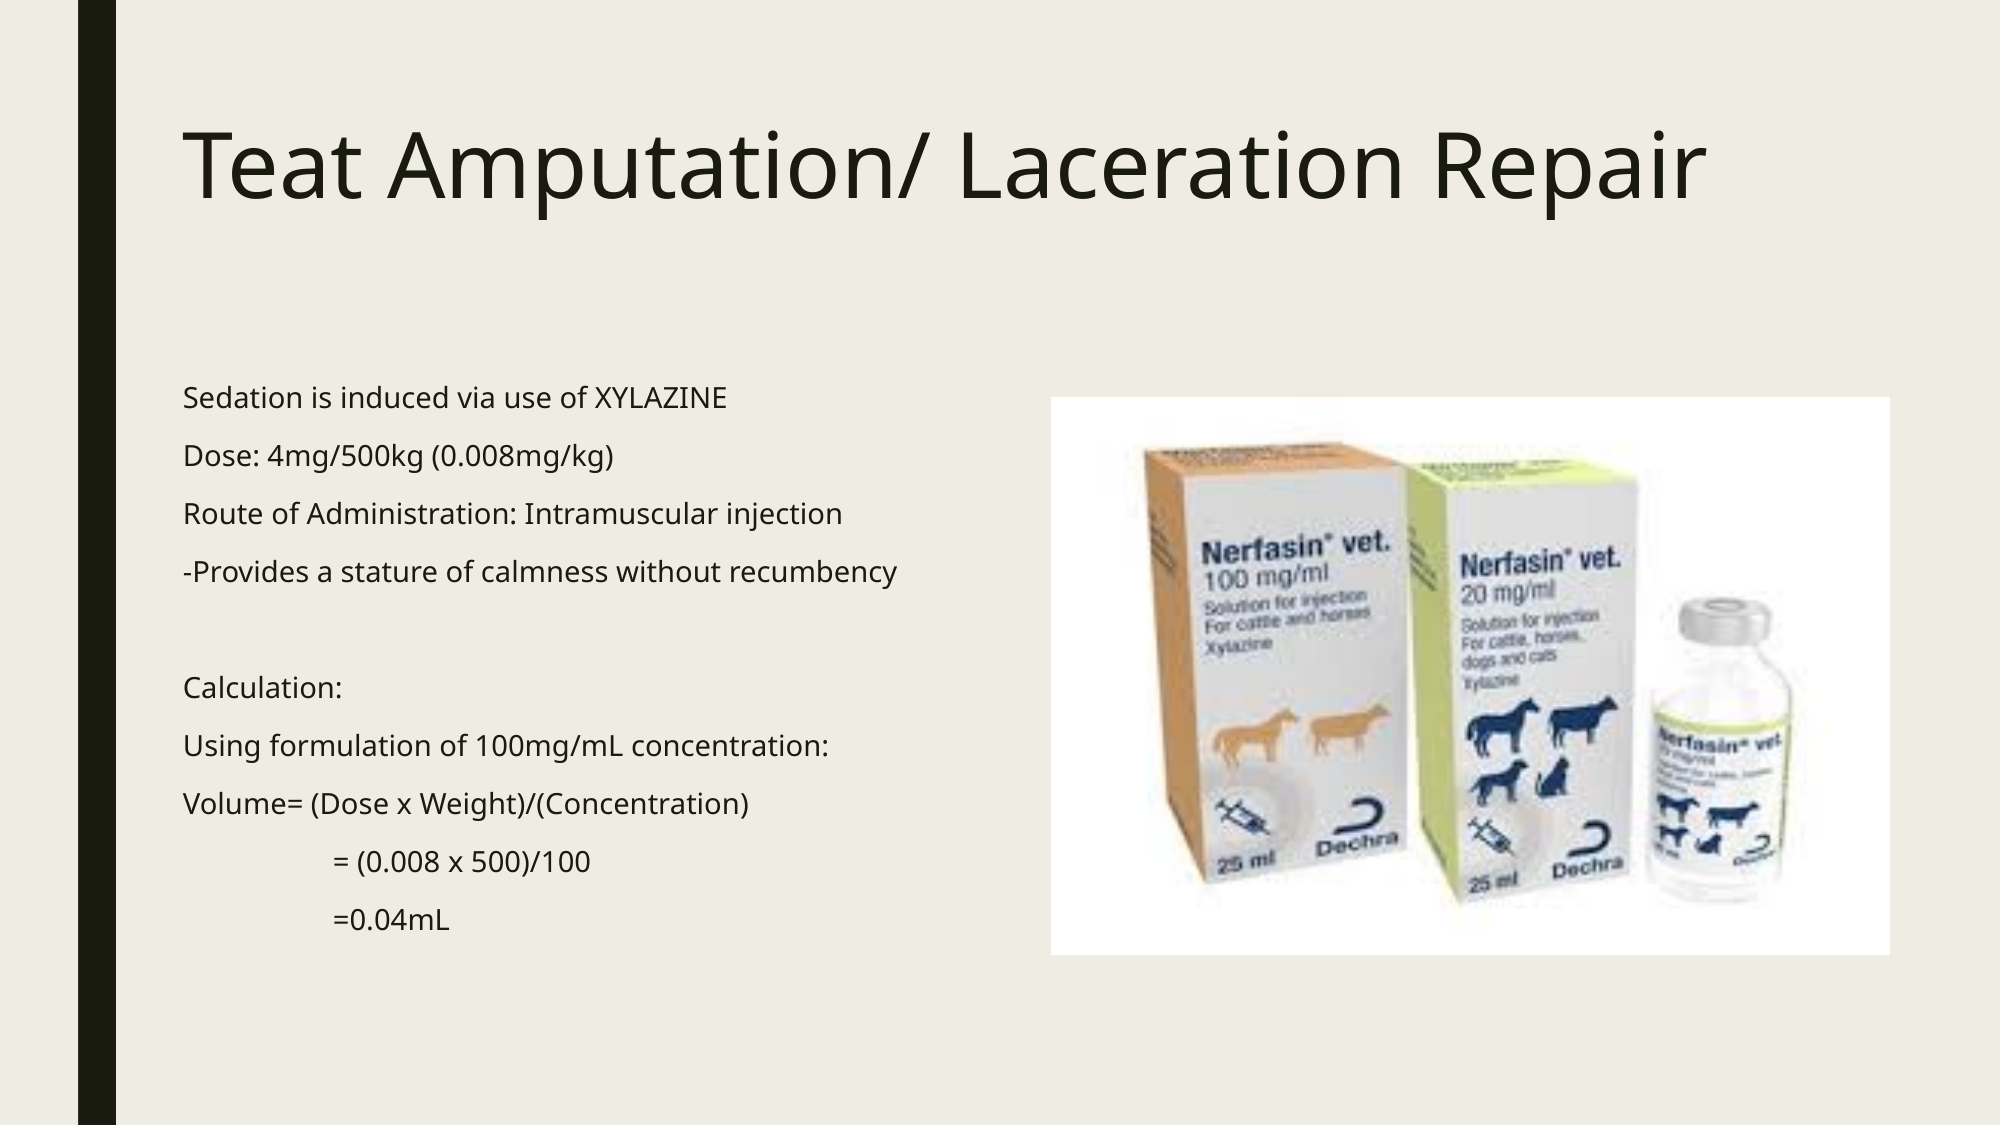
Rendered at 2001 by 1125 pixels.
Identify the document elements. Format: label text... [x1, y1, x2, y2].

picture [1051, 397, 1890, 955]
text_box [76, 0, 119, 1125]
list Sedation is induced via use of XYLAZINE Dose: 4mg/500kg (0.008mg/kg) Route of Administration: Intramuscular injection -Provides a stature of calmness without recumbency Calculation: Using formulation of 100mg/mL concentration: Volume= (Dose x Weight)/(Concentration) = (0.008 x 500)/100 =0.04mL [167, 375, 1000, 963]
title Teat Amputation/ Laceration Repair [167, 112, 1890, 357]
